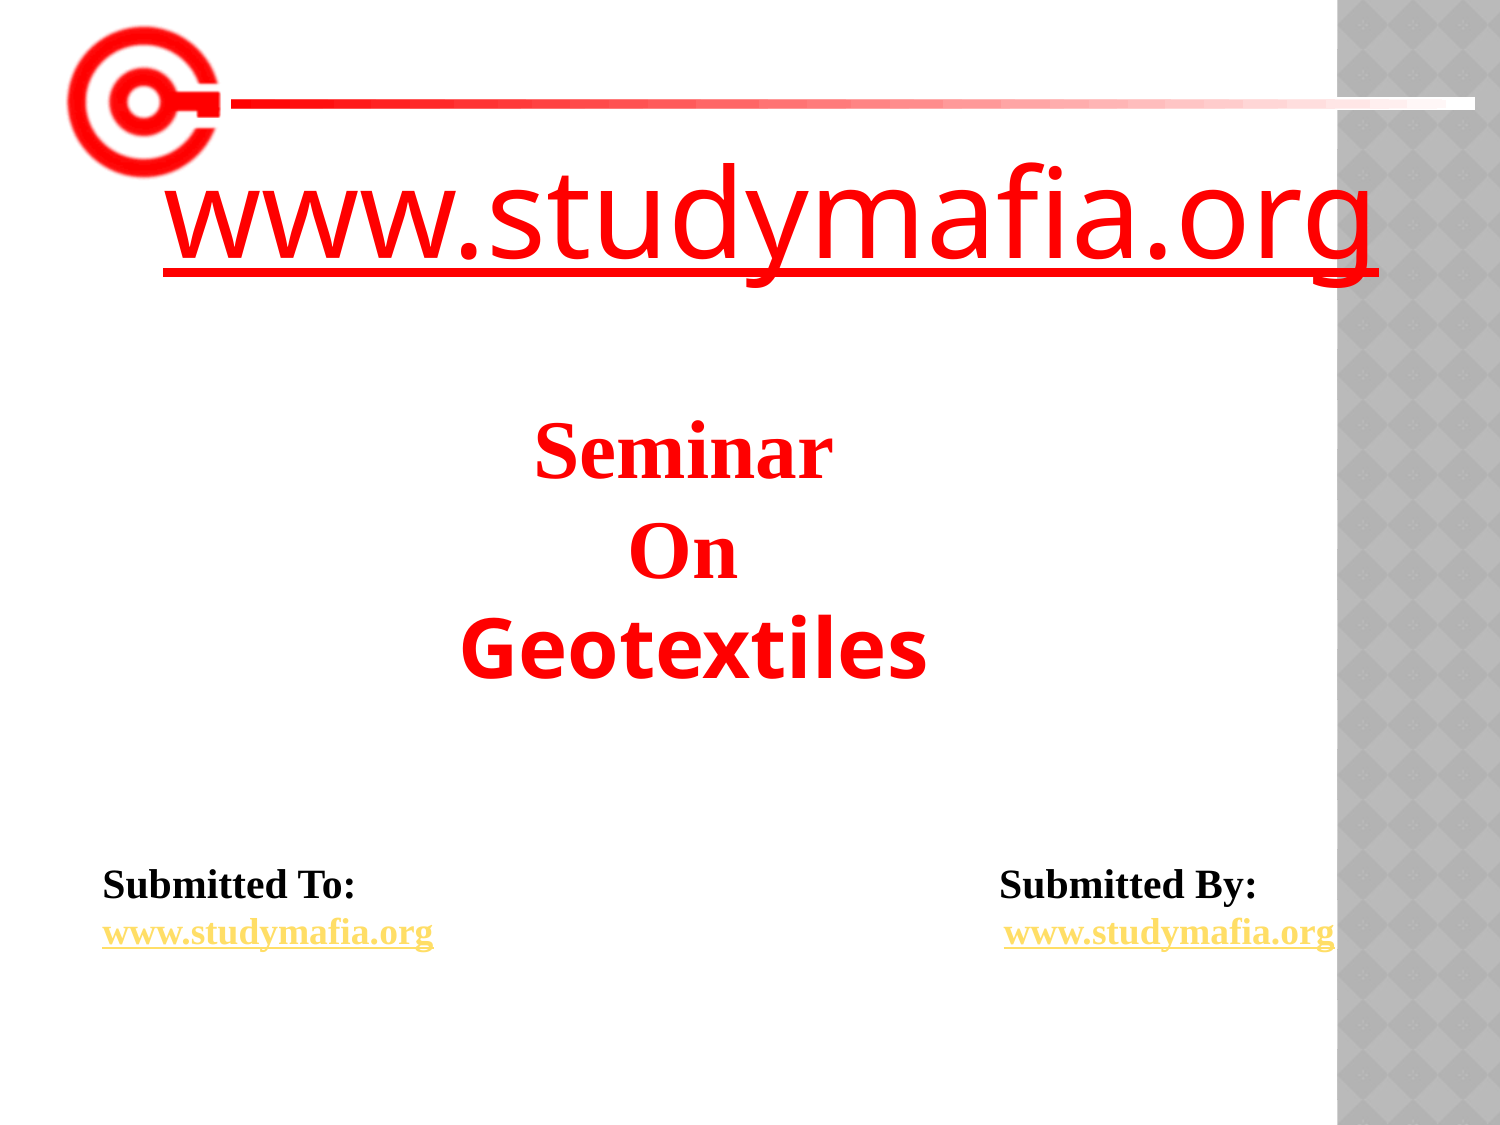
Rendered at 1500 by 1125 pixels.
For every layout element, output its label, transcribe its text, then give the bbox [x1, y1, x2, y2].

text_box Seminar On Geotextiles [287, 387, 1100, 793]
picture [49, 9, 1476, 198]
text_box www.studymafia.org [74, 125, 1500, 313]
text_box Submitted To: Submitted By: www.studymafia.org www.studymafia.org [87, 849, 1500, 960]
